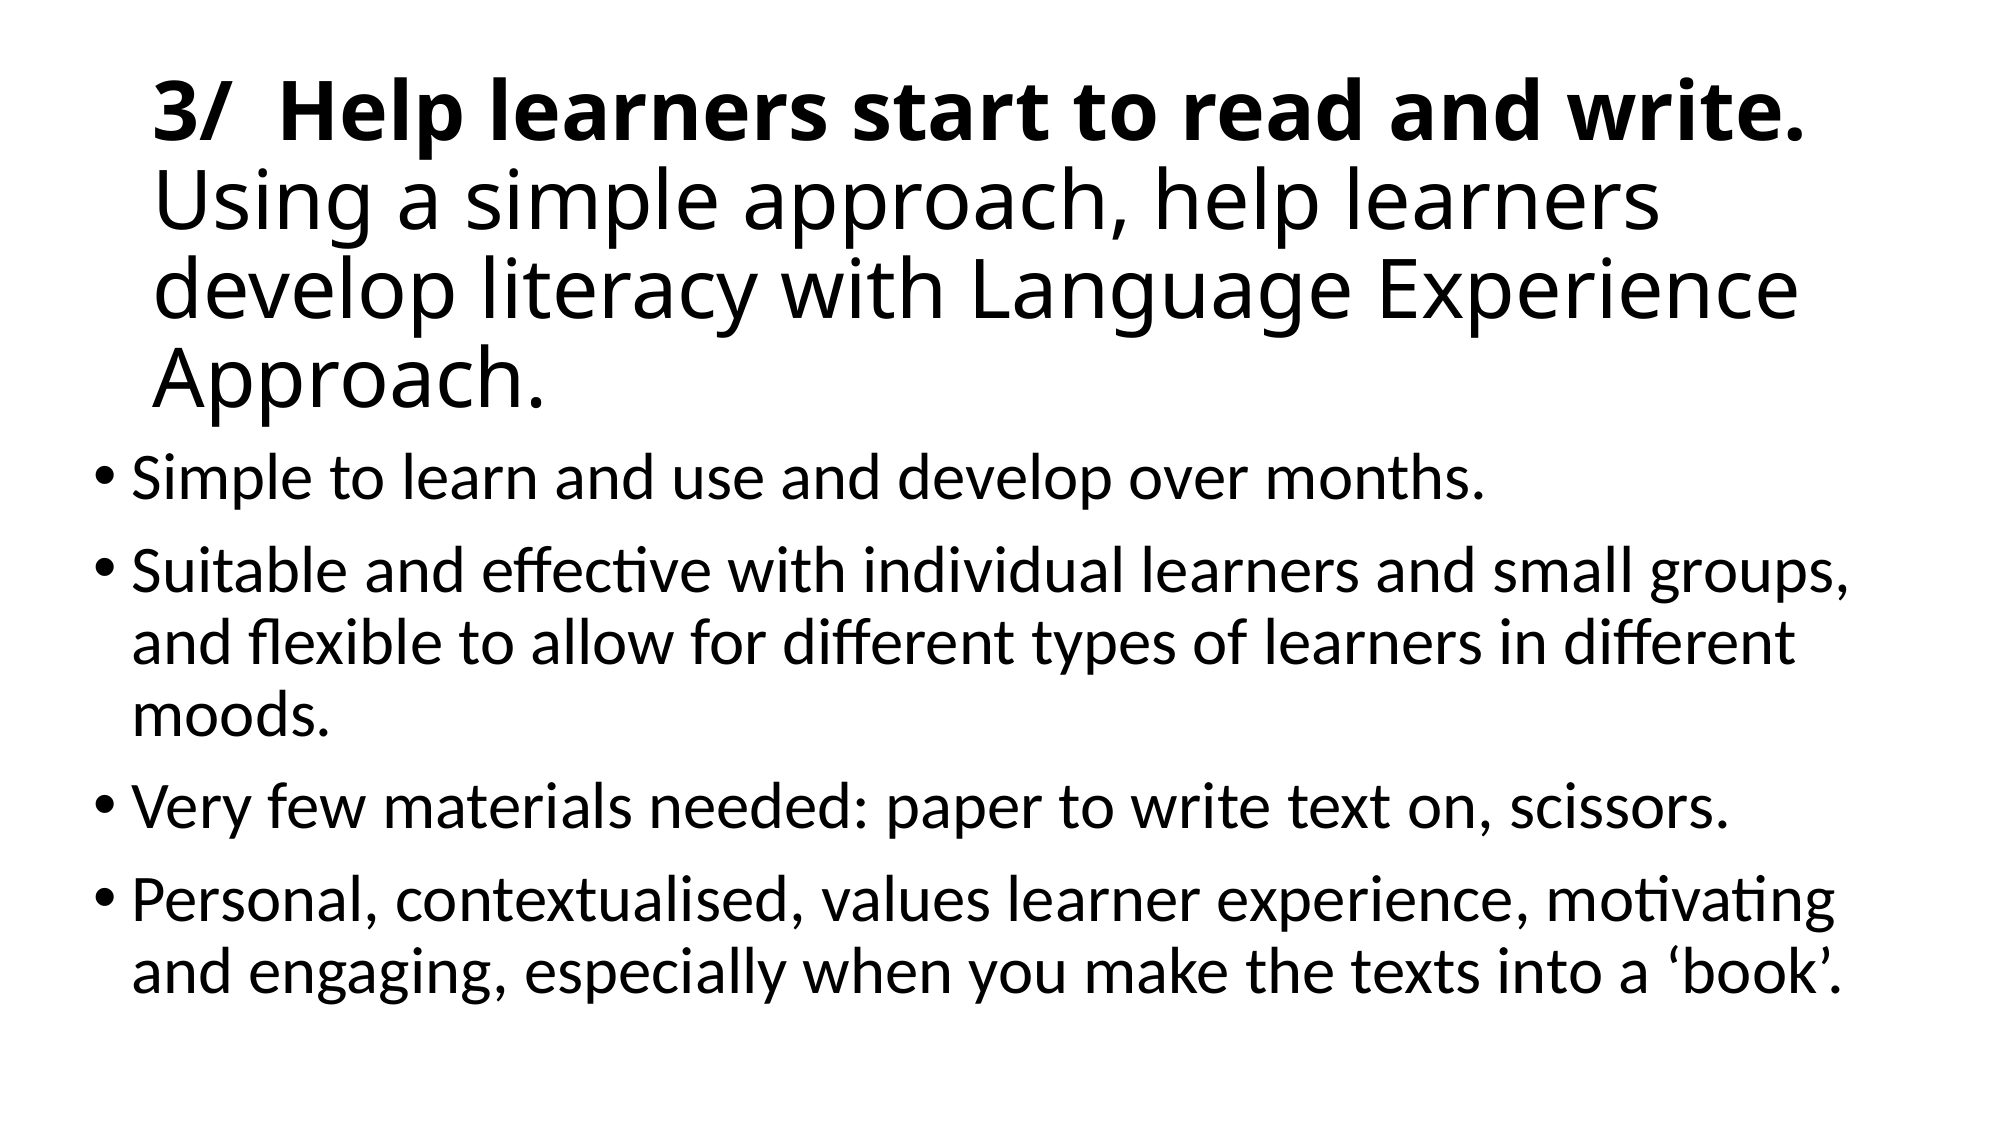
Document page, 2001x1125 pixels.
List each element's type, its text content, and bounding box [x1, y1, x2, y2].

list Simple to learn and use and develop over months. Suitable and effective with individual learners and small groups, and flexible to allow for different types of learners in different moods. Very few materials needed: paper to write text on, scissors. Personal, contextualised, values learner experience, motivating and engaging, especially when you make the texts into a ‘book’. [78, 434, 1937, 1077]
title 3/ Help learners start to read and write. Using a simple approach, help learners develop literacy with Language Experience Approach. [137, 59, 1863, 434]
